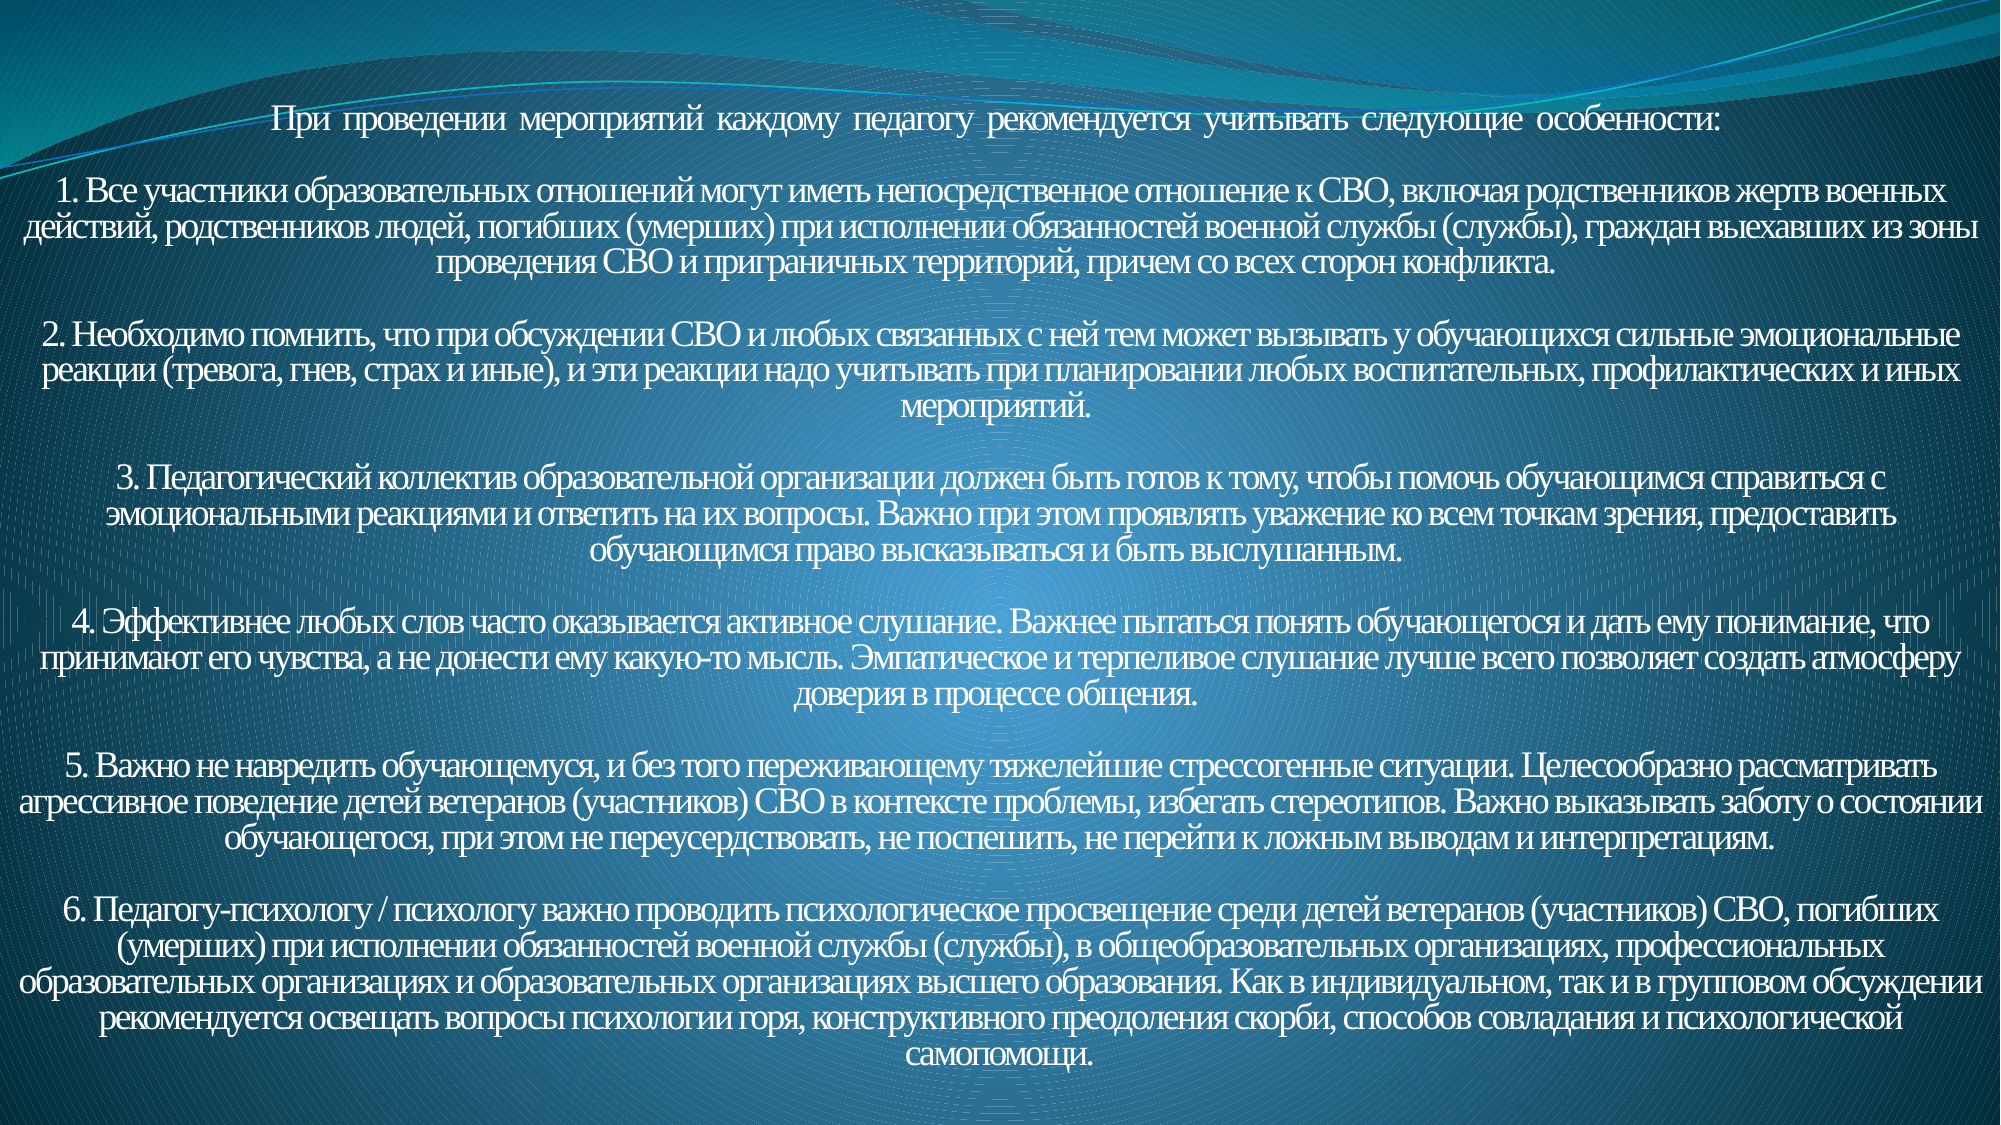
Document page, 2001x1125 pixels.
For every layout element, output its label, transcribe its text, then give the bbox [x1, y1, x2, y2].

text_box При проведении мероприятий каждому педагогу рекомендуется учитывать следующие особенности: 1. Все участники образовательных отношений могут иметь непосредственное отношение к СВО, включая родственников жертв военных действий, родственников людей, погибших (умерших) при исполнении обязанностей военной службы (службы), граждан выехавших из зоны проведения СВО и приграничных территорий, причем со всех сторон конфликта. 2. Необходимо помнить, что при обсуждении СВО и любых связанных с ней тем может вызывать у обучающихся сильные эмоциональные реакции (тревога, гнев, страх и иные), и эти реакции надо учитывать при планировании любых воспитательных, профилактических и иных мероприятий. 3. Педагогический коллектив образовательной организации должен быть готов к тому, чтобы помочь обучающимся справиться с эмоциональными реакциями и ответить на их вопросы. Важно при этом проявлять уважение ко всем точкам зрения, предоставить обучающимся право высказываться и быть выслушанным. 4. Эффективнее любых слов часто оказывается активное слушание. Важнее пытаться понять обучающегося и дать ему понимание, что принимают его чувства, а не донести ему какую-то мысль. Эмпатическое и терпеливое слушание лучше всего позволяет создать атмосферу доверия в процессе общения. 5. Важно не навредить обучающемуся, и без того переживающему тяжелейшие стрессогенные ситуации. Целесообразно рассматривать агрессивное поведение детей ветеранов (участников) СВО в контексте проблемы, избегать стереотипов. Важно выказывать заботу о состоянии обучающегося, при этом не переусердствовать, не поспешить, не перейти к ложным выводам и интерпретациям. 6. Педагогу-психологу / психологу важно проводить психологическое просвещение среди детей ветеранов (участников) СВО, погибших (умерших) при исполнении обязанностей военной службы (службы), в общеобразовательных организациях, профессиональных образовательных организациях и образовательных организациях высшего образования. Как в индивидуальном, так и в групповом обсуждении рекомендуется освещать вопросы психологии горя, конструктивного преодоления скорби, способов совладания и психологической самопомощи. [0, 0, 2000, 1125]
